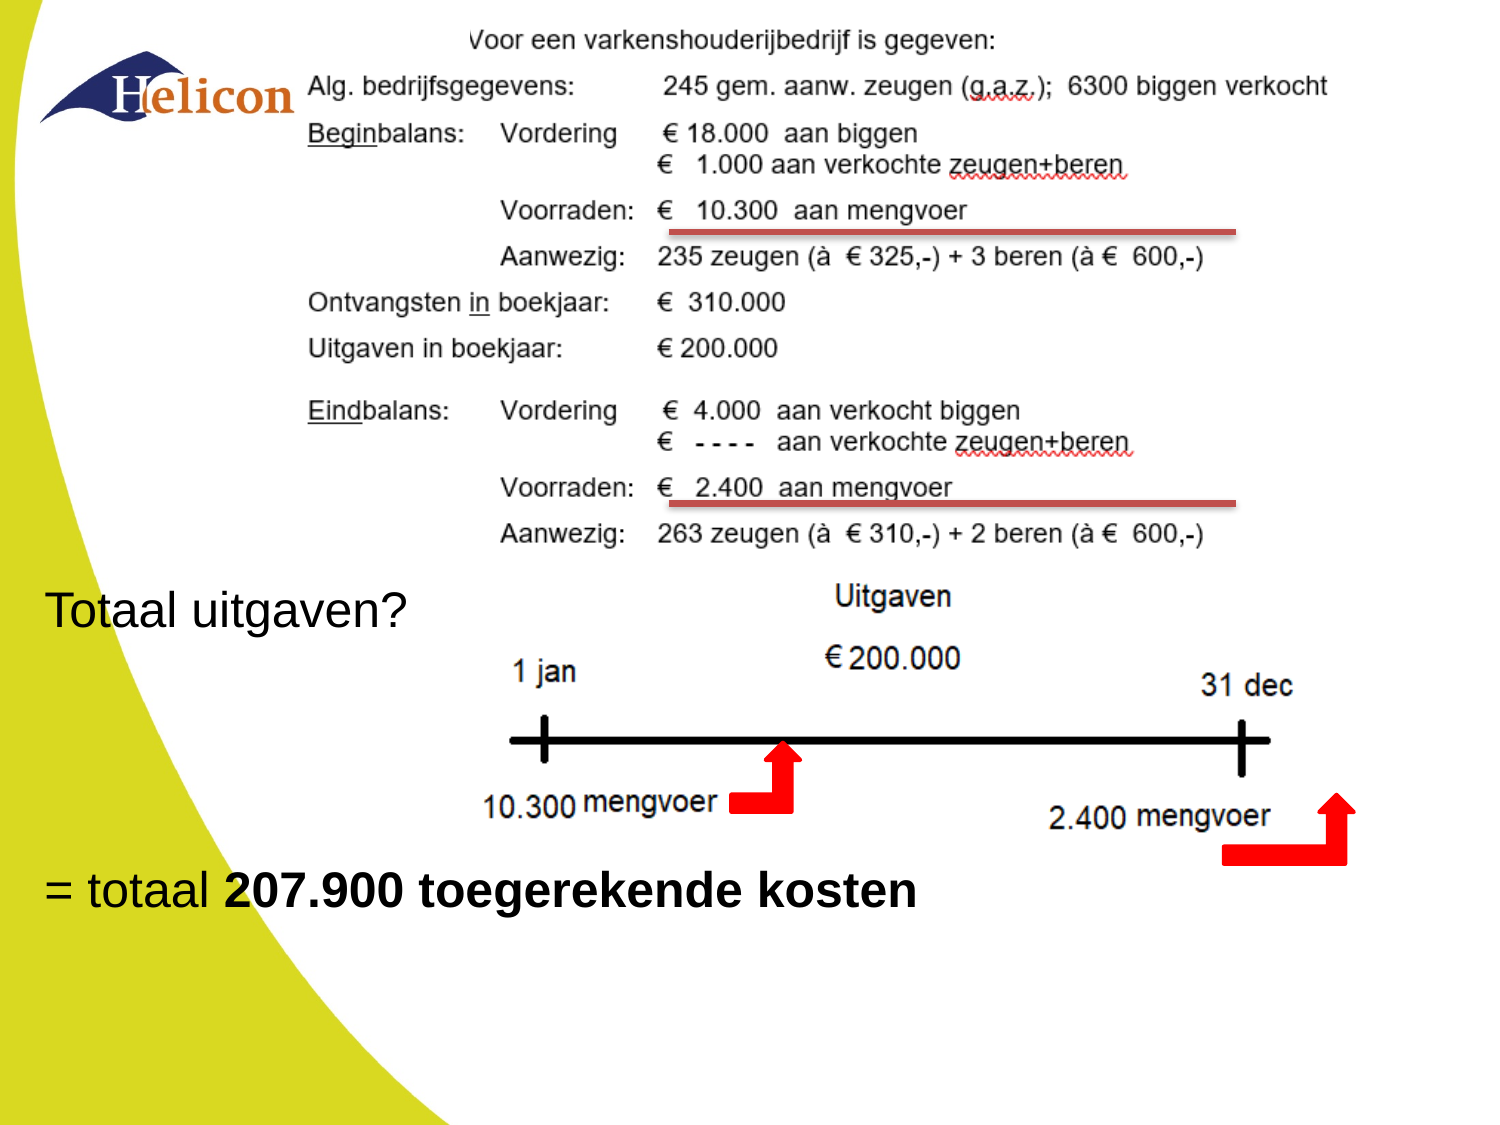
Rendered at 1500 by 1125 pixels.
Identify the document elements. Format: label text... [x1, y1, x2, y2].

picture [0, 0, 1500, 1125]
text_box [1310, 792, 1356, 866]
list Totaal uitgaven? = totaal 207.900 toegerekende kosten [29, 570, 1425, 1101]
